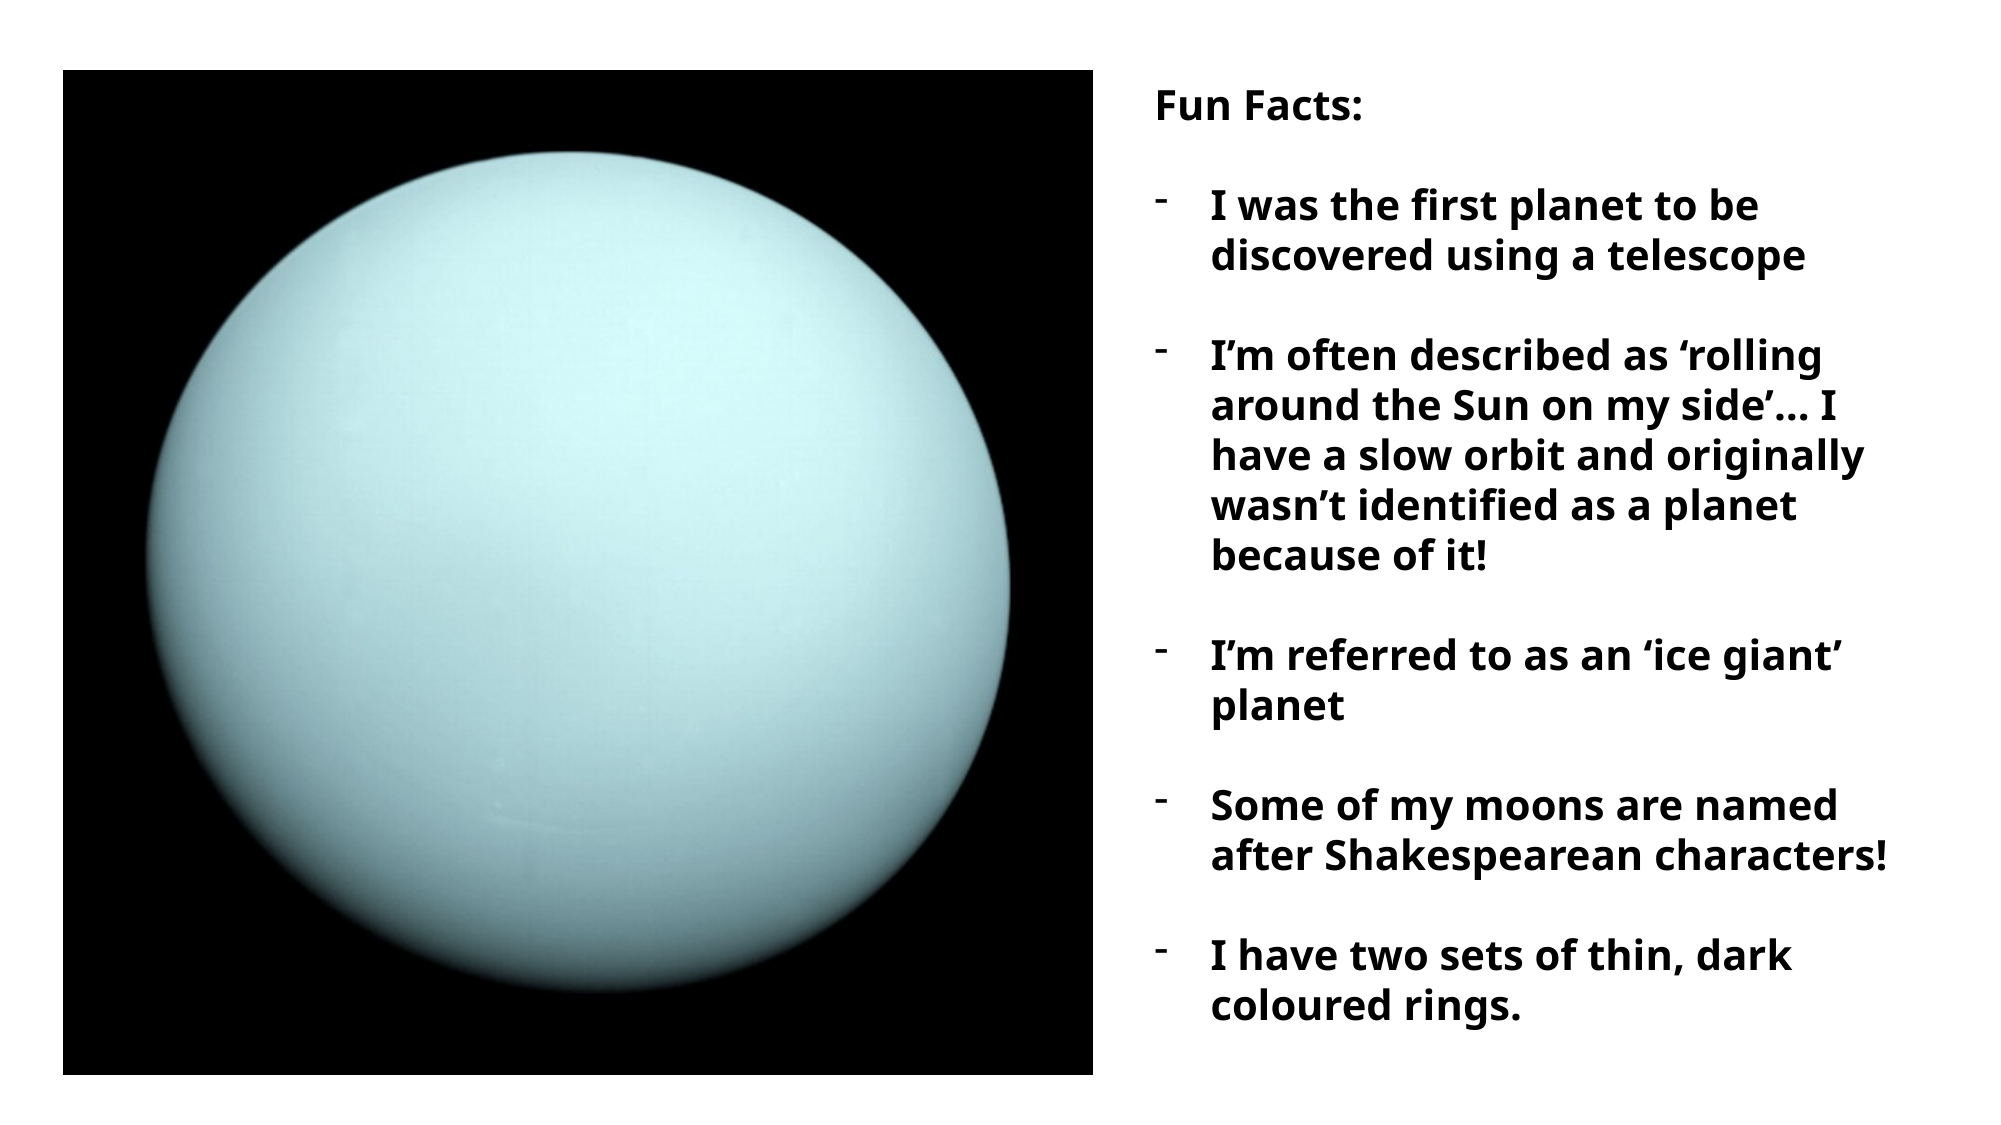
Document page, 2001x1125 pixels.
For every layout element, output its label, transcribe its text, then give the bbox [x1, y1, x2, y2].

text_box Fun Facts: I was the first planet to be discovered using a telescope I’m often described as ‘rolling around the Sun on my side’… I have a slow orbit and originally wasn’t identified as a planet because of it! I’m referred to as an ‘ice giant’ planet Some of my moons are named after Shakespearean characters! I have two sets of thin, dark coloured rings. [1139, 71, 1934, 1037]
picture [73, 71, 1083, 1074]
text_box [63, 70, 1093, 1075]
